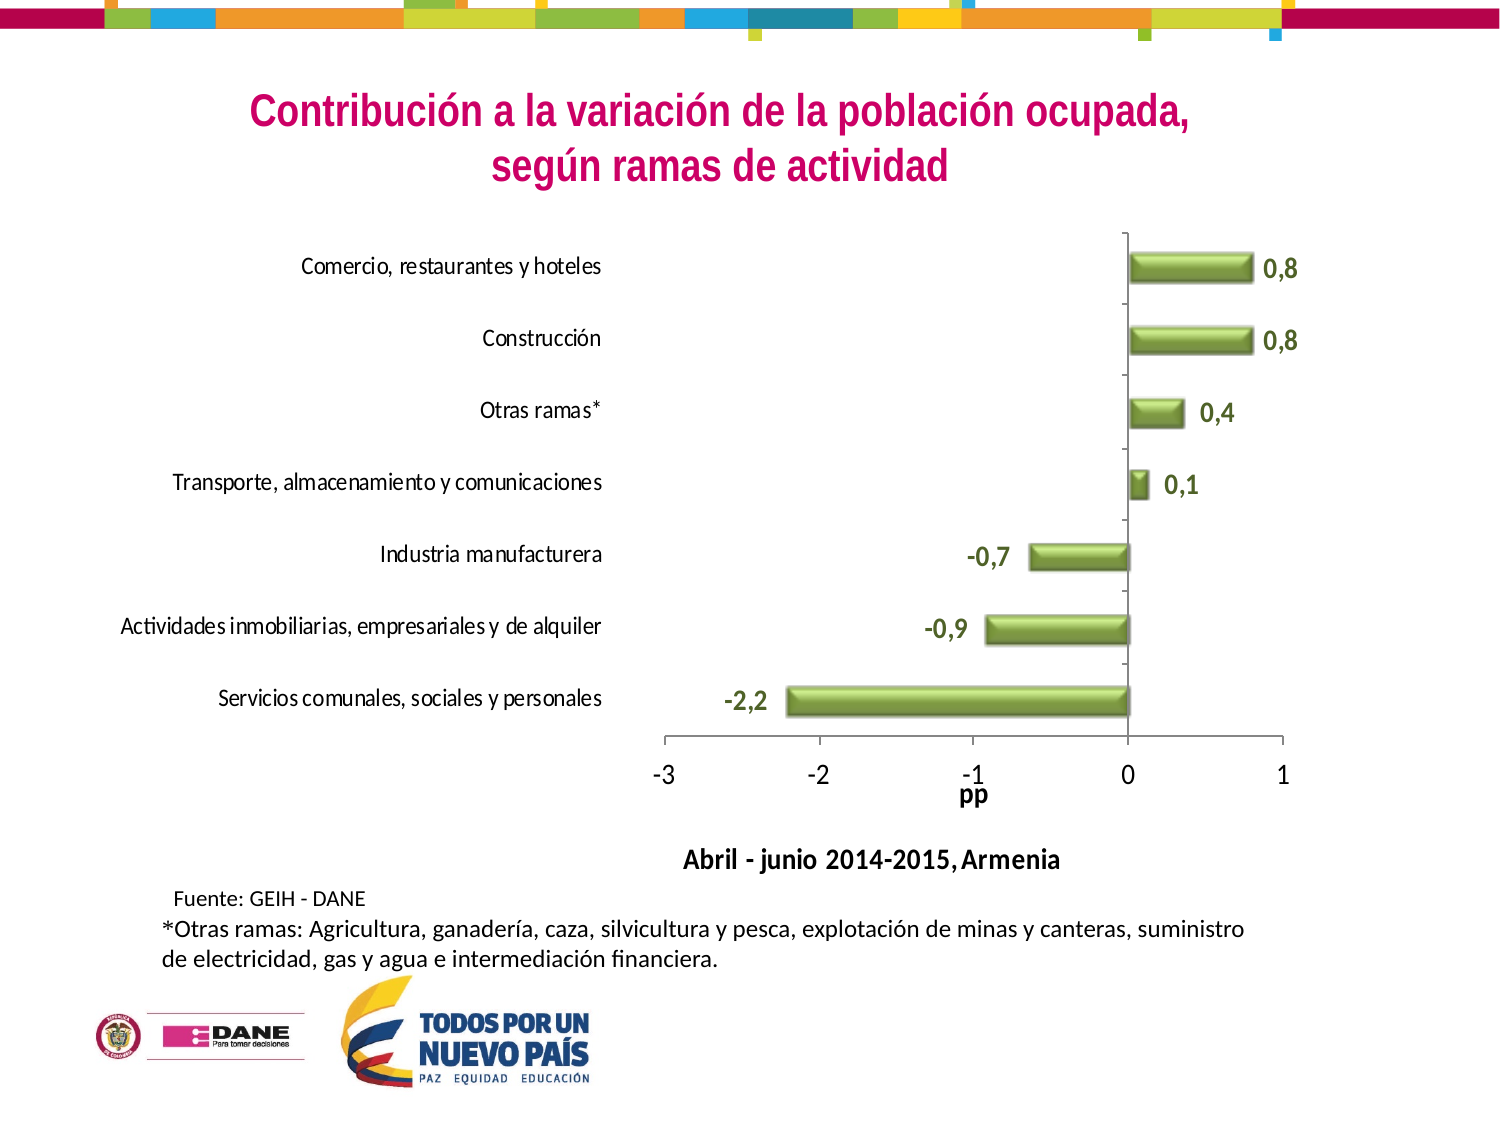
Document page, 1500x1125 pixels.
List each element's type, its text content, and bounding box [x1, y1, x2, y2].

picture [102, 231, 1306, 882]
text_box *Otras ramas: Agricultura, ganadería, caza, silvicultura y pesca, explotación de minas y canteras, suministro de electricidad, gas y agua e intermediación financiera. [147, 905, 1293, 980]
picture [52, 955, 632, 1118]
text_box Fuente: GEIH - DANE [158, 890, 381, 919]
text_box Contribución a la variación de la población ocupada, según ramas de actividad [229, 73, 1211, 199]
picture [0, 0, 1500, 41]
